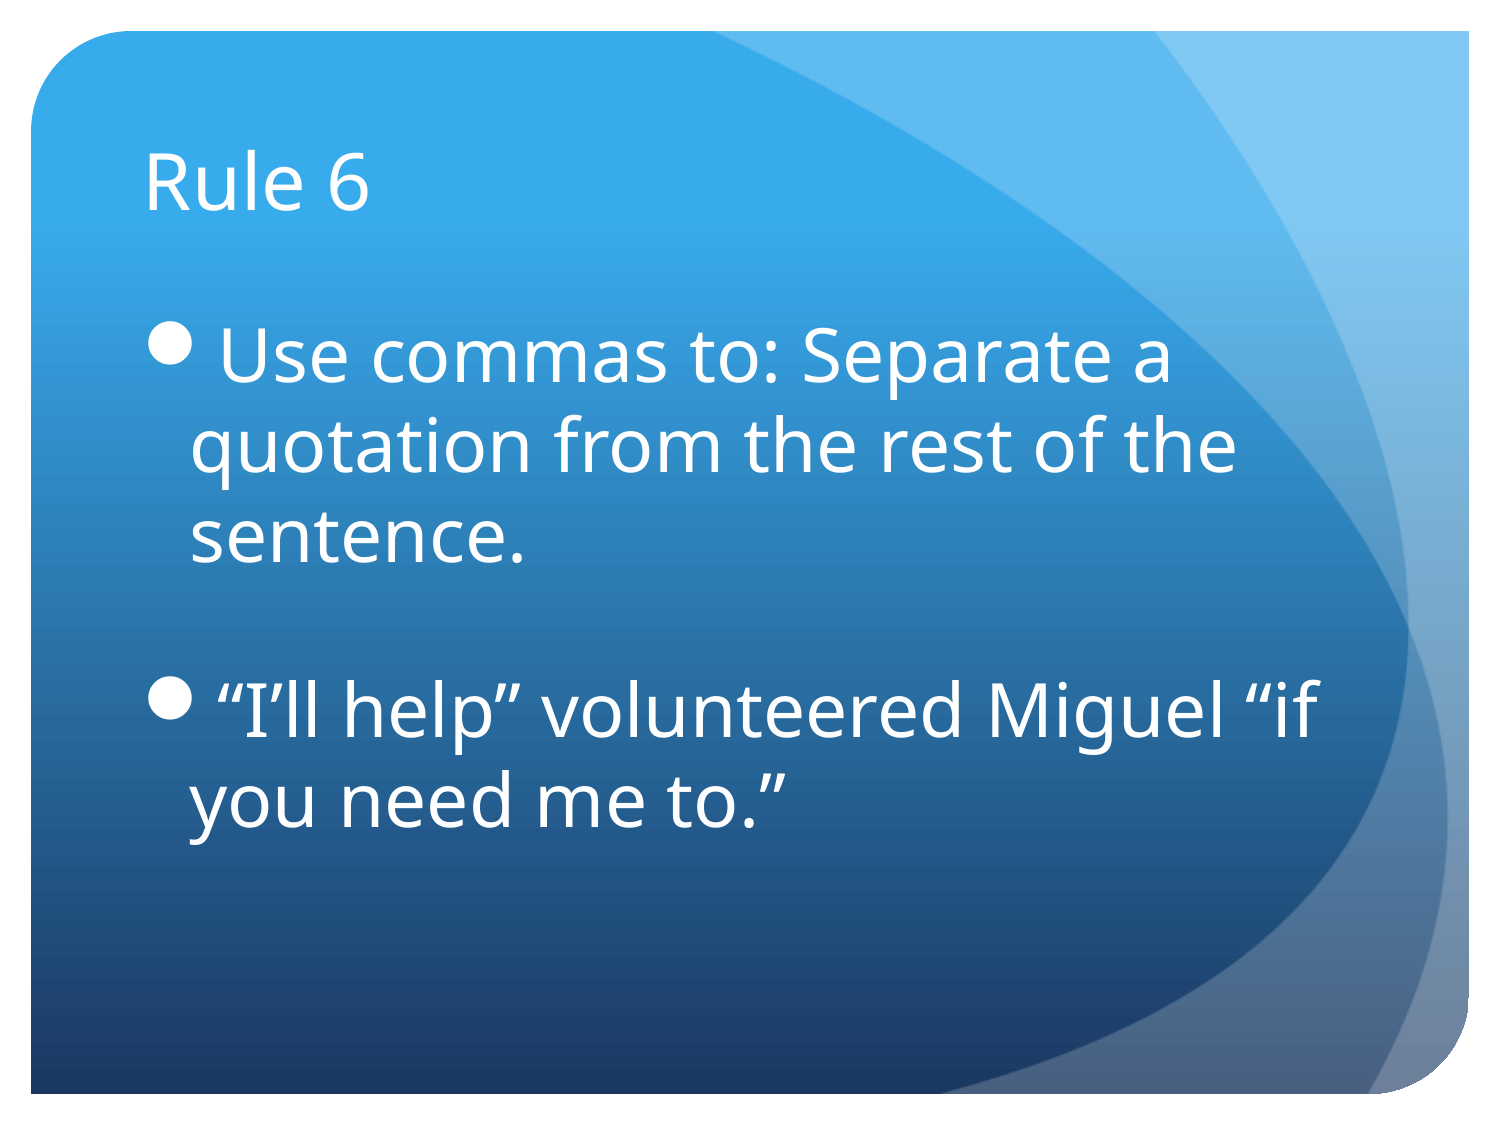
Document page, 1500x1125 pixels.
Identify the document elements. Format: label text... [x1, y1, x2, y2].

list Use commas to: Separate a quotation from the rest of the sentence. [127, 299, 1373, 638]
list “I’ll help” volunteered Miguel “if you need me to.” [127, 654, 1373, 993]
picture [24, 30, 1473, 1094]
title Rule 6 [127, 62, 1372, 234]
